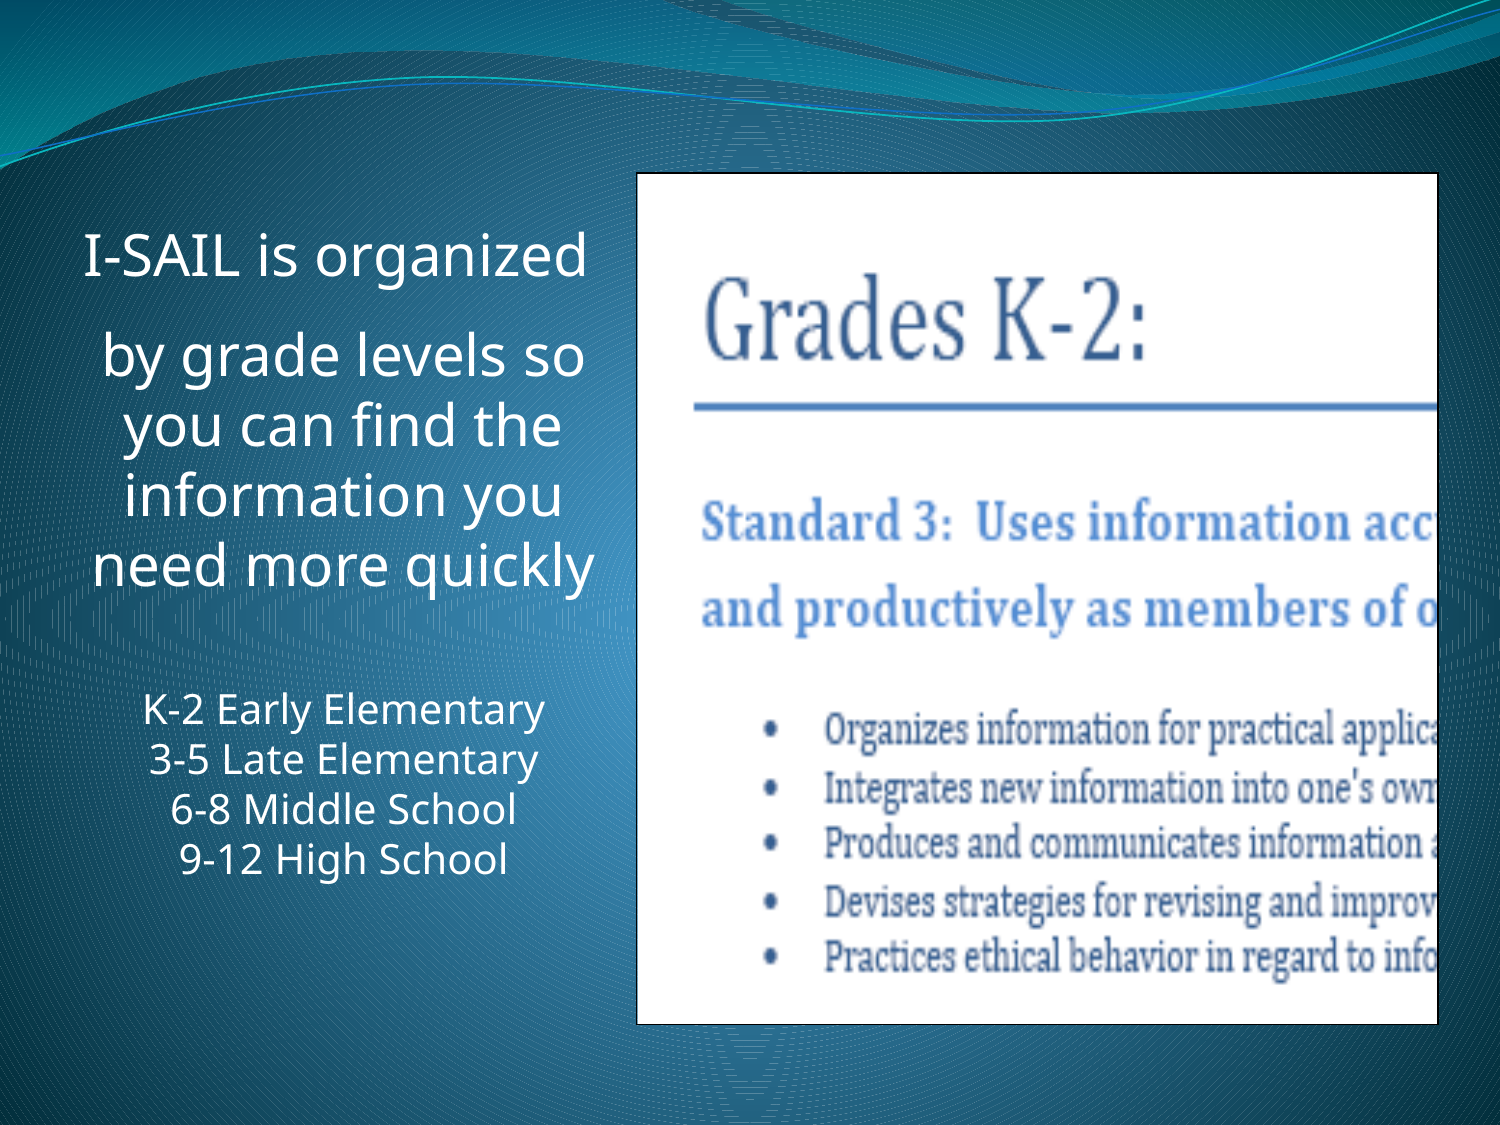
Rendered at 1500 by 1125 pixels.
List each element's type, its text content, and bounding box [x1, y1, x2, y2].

picture [637, 173, 1438, 1024]
text_box I-SAIL is organized by grade levels so you can find the information you need more quickly K-2 Early Elementary 3-5 Late Elementary 6-8 Middle School 9-12 High School [62, 211, 625, 961]
